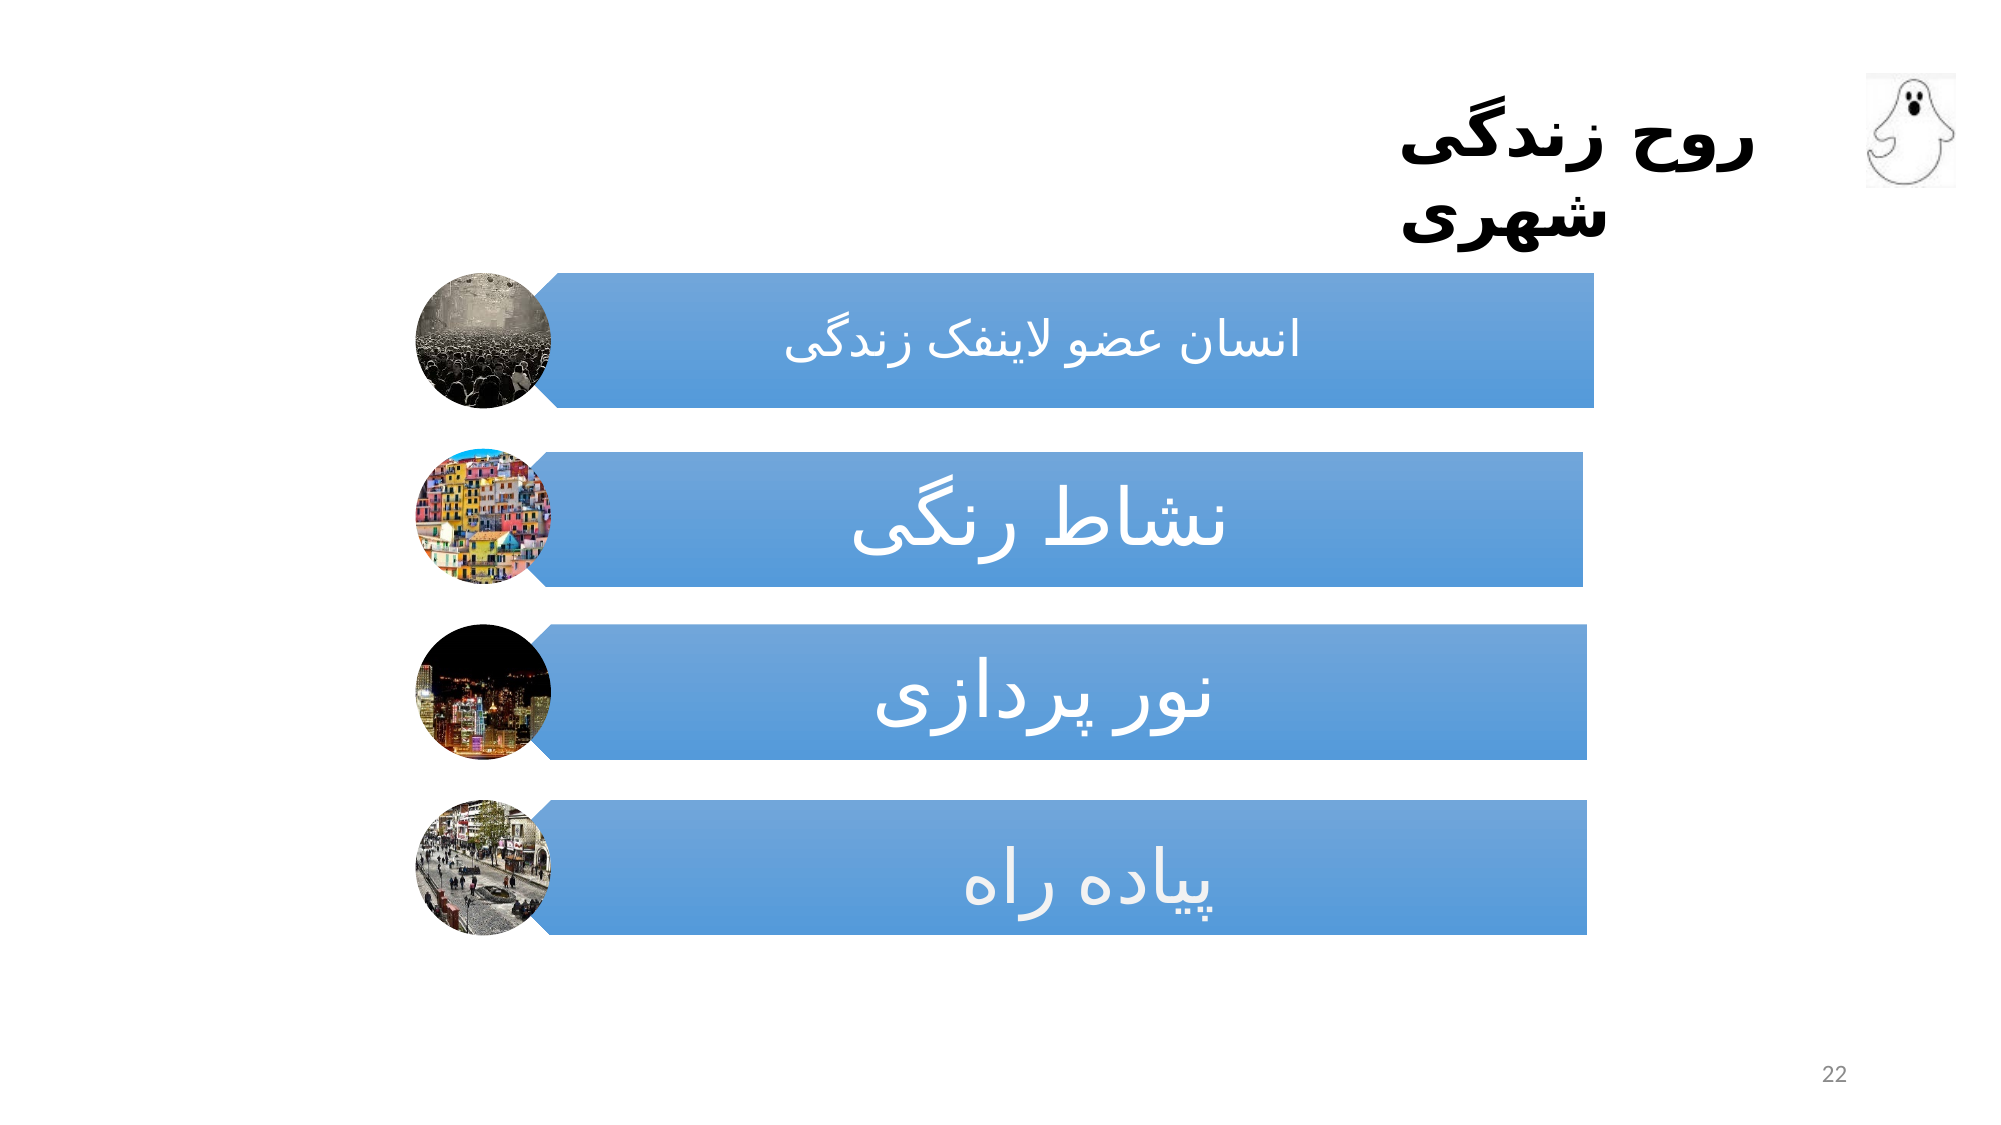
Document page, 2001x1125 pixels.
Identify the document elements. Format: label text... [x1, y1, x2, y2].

picture [1866, 73, 1956, 188]
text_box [171, 272, 1832, 936]
slide_number 22 [1412, 1042, 1863, 1103]
text_box روح زندگی شهری [1384, 82, 1912, 258]
